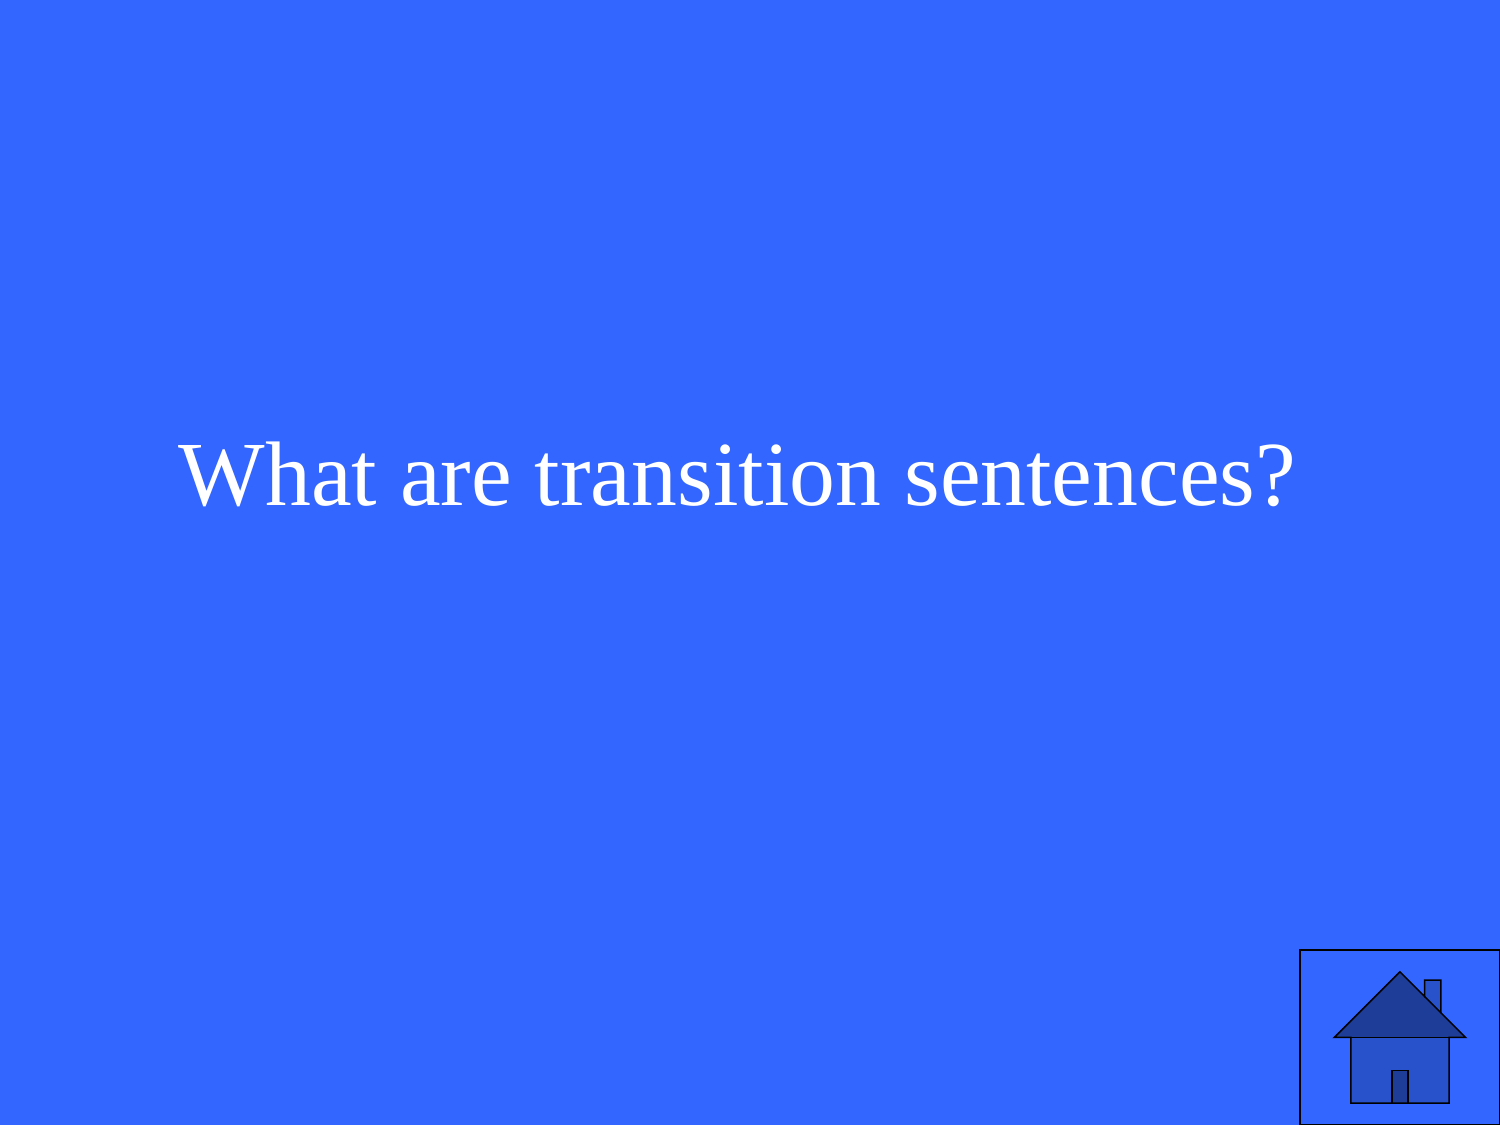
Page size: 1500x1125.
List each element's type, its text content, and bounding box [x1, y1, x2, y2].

text_box [1299, 950, 1500, 1125]
title What are transition sentences? [112, 374, 1388, 563]
